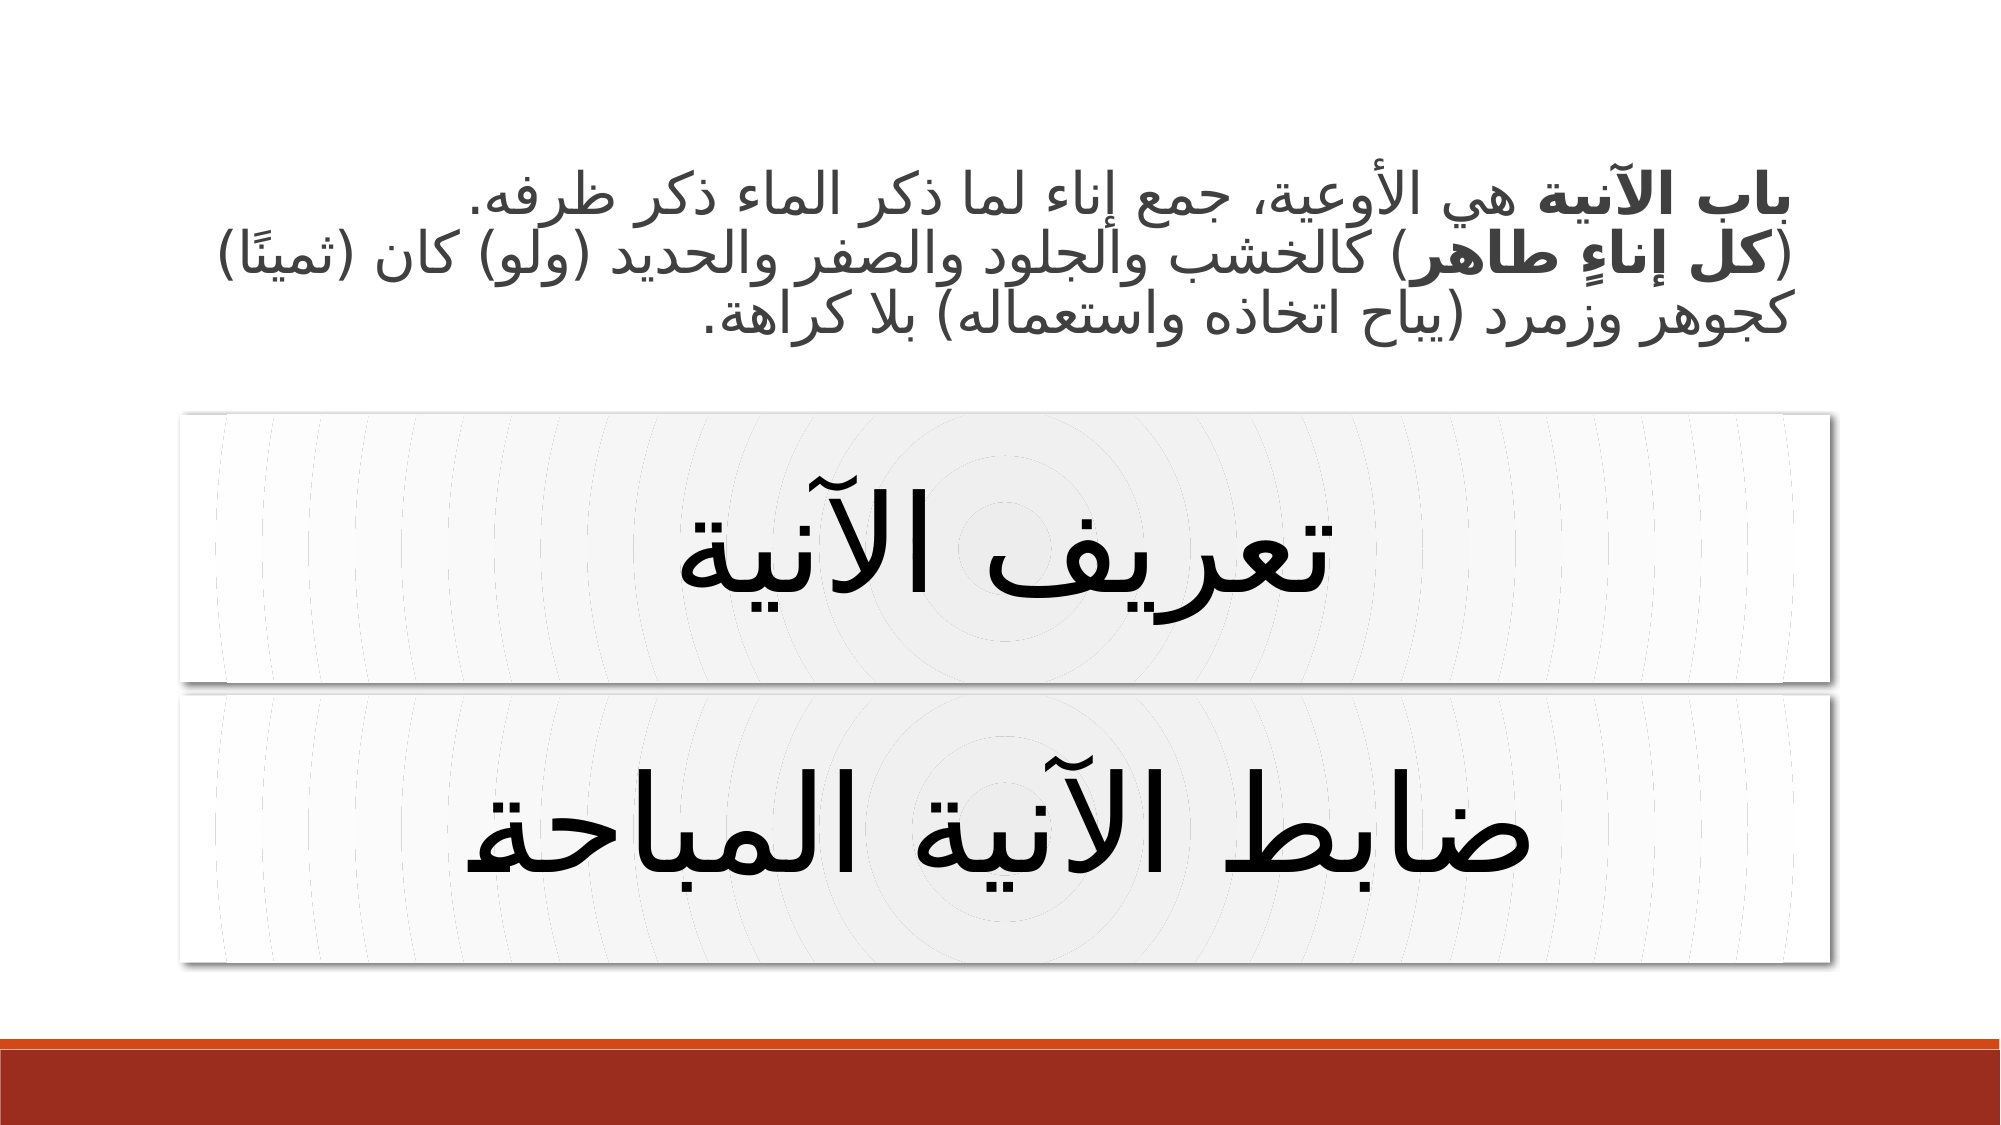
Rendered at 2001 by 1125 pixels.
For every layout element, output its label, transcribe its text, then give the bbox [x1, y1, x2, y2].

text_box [179, 414, 1831, 964]
title باب الآنية هي الأوعية، جمع إناء لما ذكر الماء ذكر ظرفه. (كل إناءٍ طاهر) كالخشب والجلود والصفر والحديد (ولو) كان (ثمينًا) كجوهر وزمرد (يباح اتخاذه واستعماله) بلا كراهة. [161, 133, 1810, 353]
